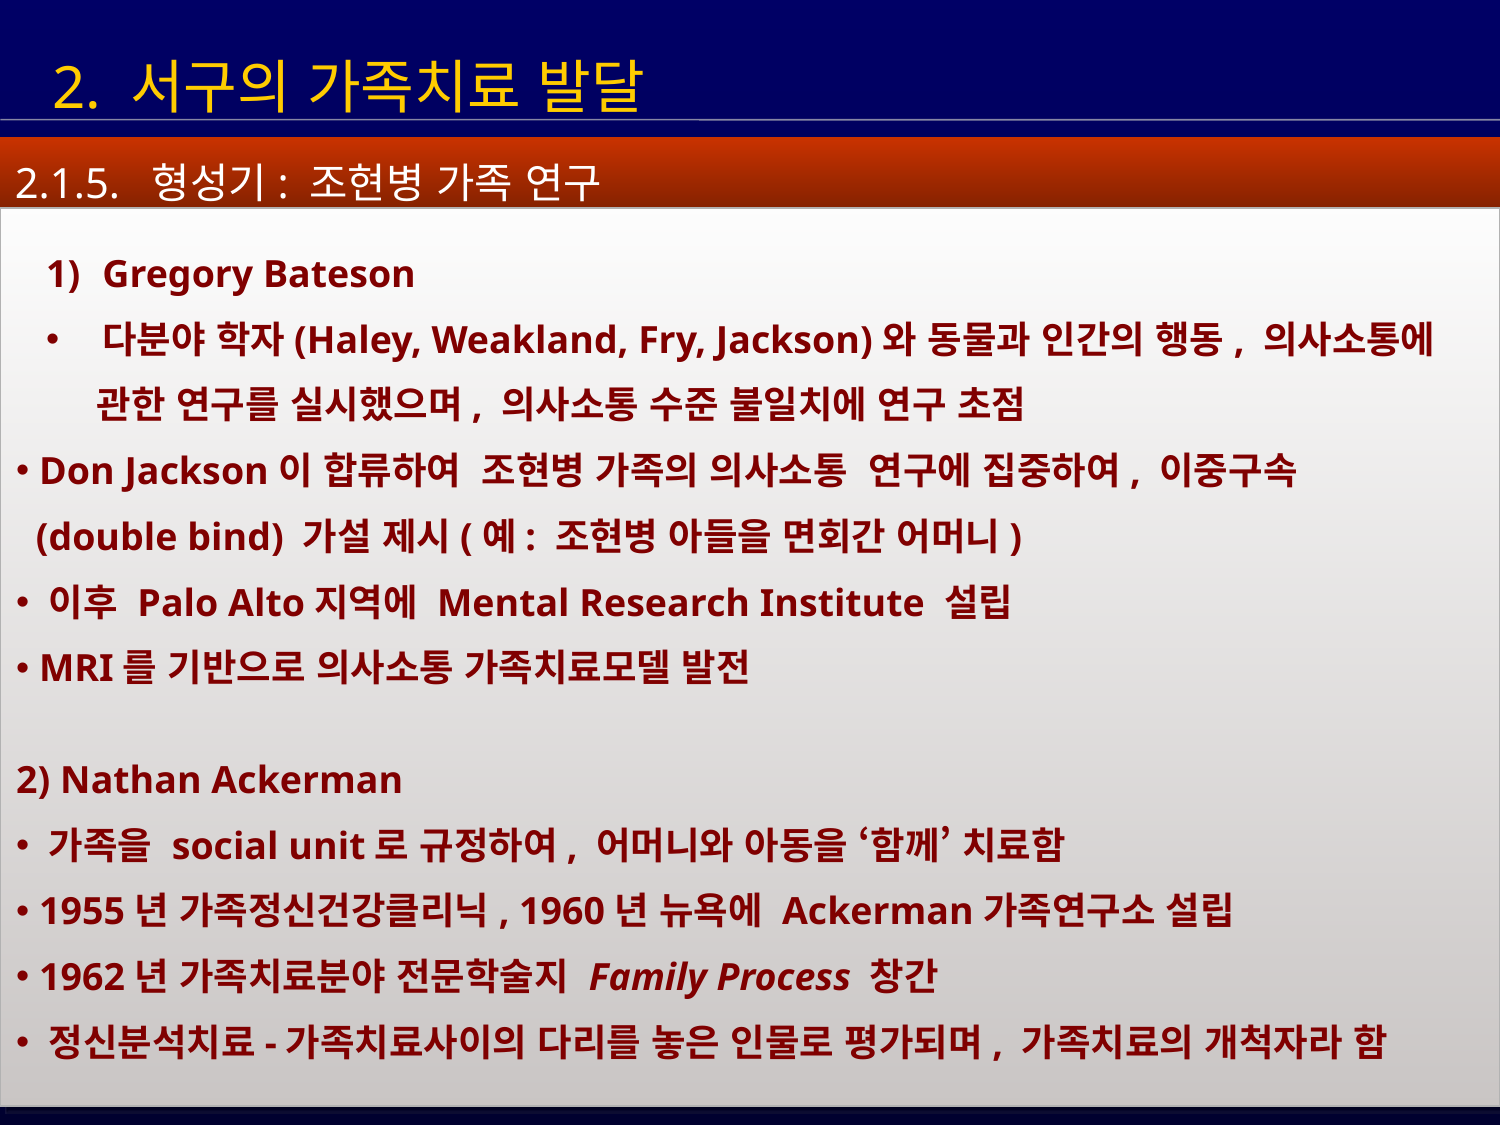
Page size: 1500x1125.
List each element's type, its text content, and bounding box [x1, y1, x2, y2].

text_box 2. 서구의 가족치료 발달 [37, 42, 660, 128]
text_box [0, 136, 1500, 1107]
